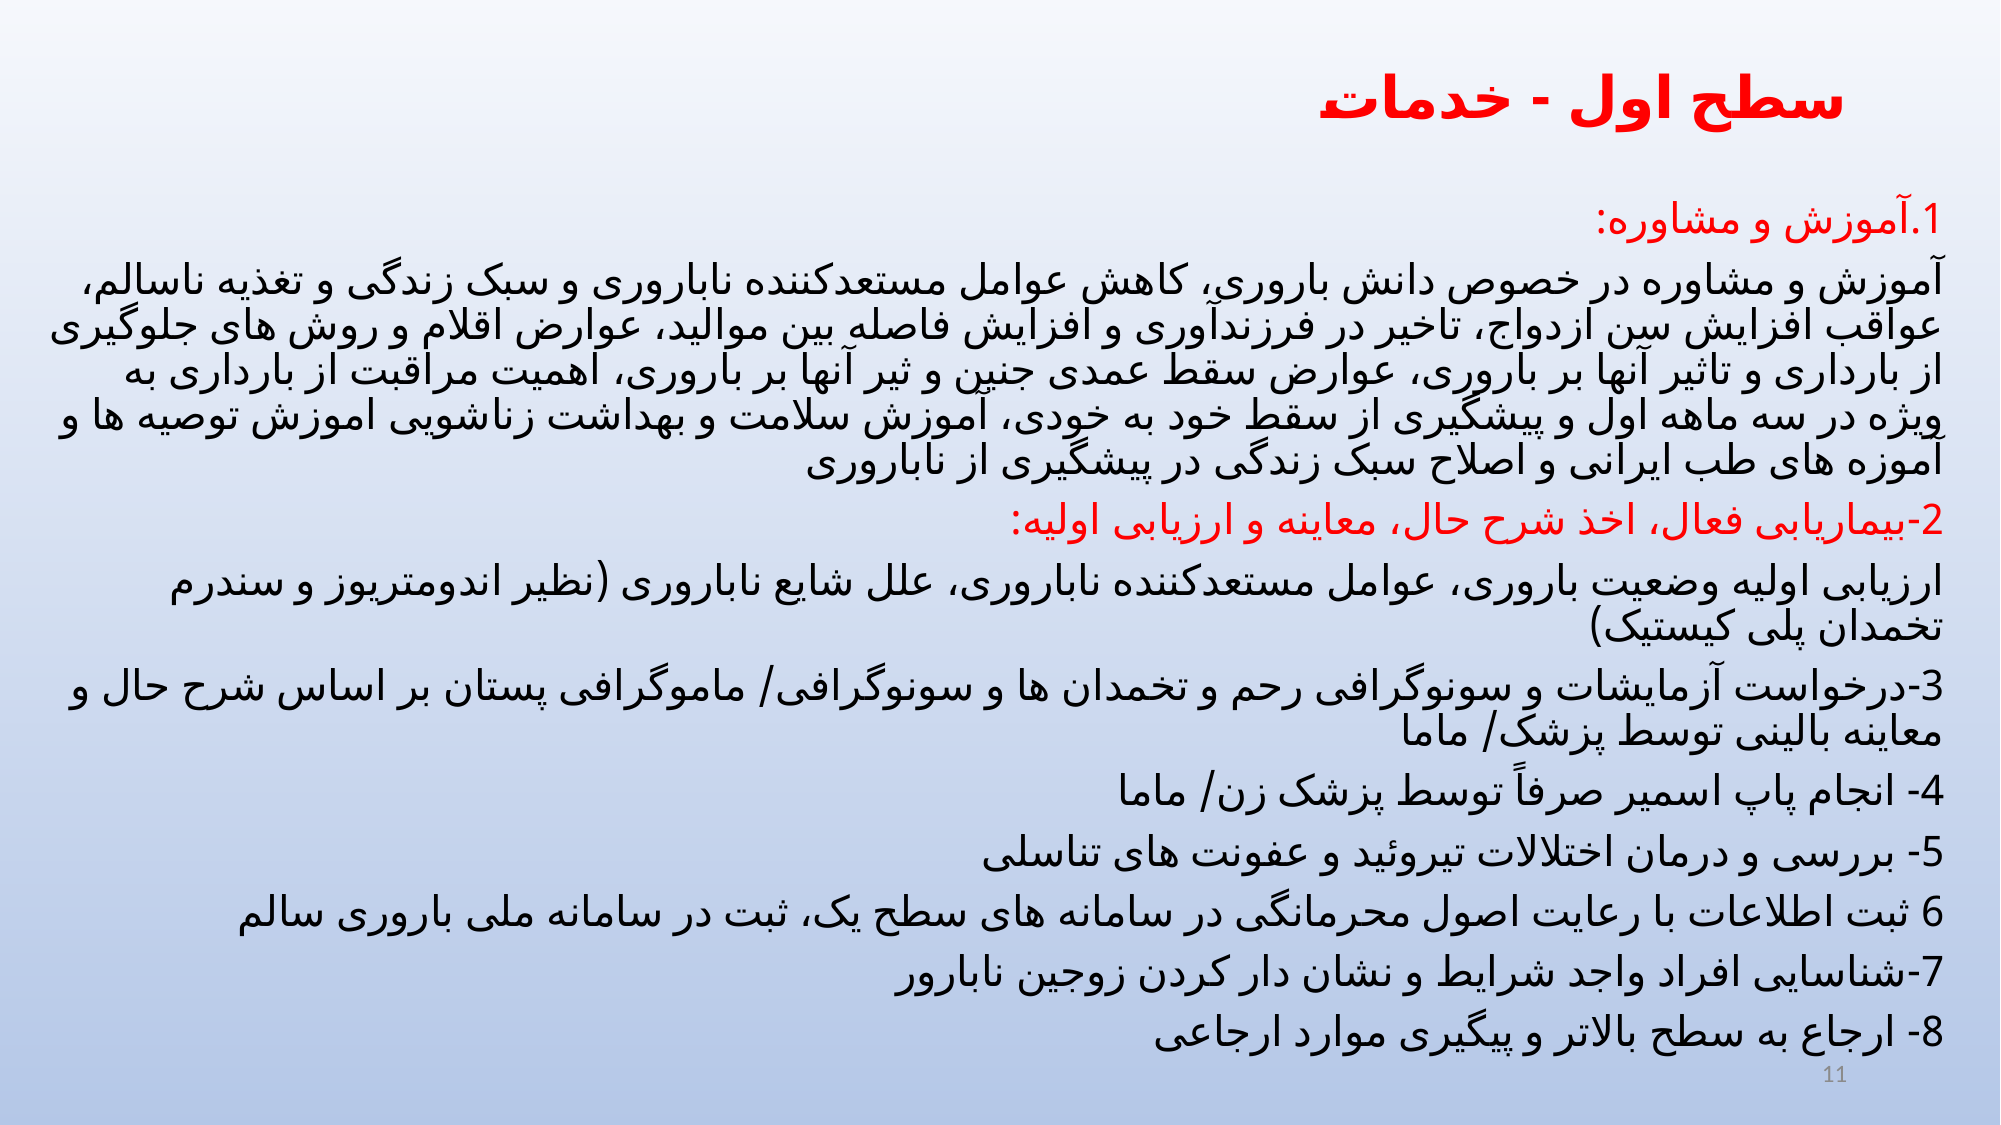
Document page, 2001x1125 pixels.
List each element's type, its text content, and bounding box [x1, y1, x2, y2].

slide_number 11 [1412, 1042, 1863, 1103]
title سطح اول - خدمات [137, 59, 1863, 139]
list 1.آموزش و مشاوره: آموزش و مشاوره در خصوص دانش باروری، کاهش عوامل مستعدکننده ناباروری و سبک زندگی و تغذیه ناسالم، عواقب افزایش سن ازدواج، تاخیر در فرزندآوری و افزایش فاصله بین موالید، عوارض اقلام و روش های جلوگیری از بارداری و تاثیر آنها بر باروری، عوارض سقط عمدی جنین و ثیر آنها بر باروری، اهمیت مراقبت از بارداری به ویژه در سه ماهه اول و پیشگیری از سقط خود به خودی، آموزش سلامت و بهداشت زناشویی اموزش توصیه ها و آموزه های طب ایرانی و اصلاح سبک زندگی در پیشگیری از ناباروری 2-بیماریابی فعال، اخذ شرح حال، معاینه و ارزیابی اولیه: ارزیابی اولیه وضعیت باروری، عوامل مستعدکننده ناباروری، علل شایع ناباروری (نظیر اندومتریوز و سندرم تخمدان پلی کیستیک) 3-درخواست آزمایشات و سونوگرافی رحم و تخمدان ها و سونوگرافی/ ماموگرافی پستان بر اساس شرح حال و معاینه بالینی توسط پزشک/ ماما 4- انجام پاپ اسمیر صرفاً توسط پزشک زن/ ماما 5- بررسی و درمان اختلالات تیروئید و عفونت های تناسلی 6 ثبت اطلاعات با رعایت اصول محرمانگی در سامانه های سطح یک، ثبت در سامانه ملی باروری سالم 7-شناسایی افراد واجد شرایط و نشان دار کردن زوجین نابارور 8- ارجاع به سطح بالاتر و پیگیری موارد ارجاعی [27, 190, 1960, 1066]
